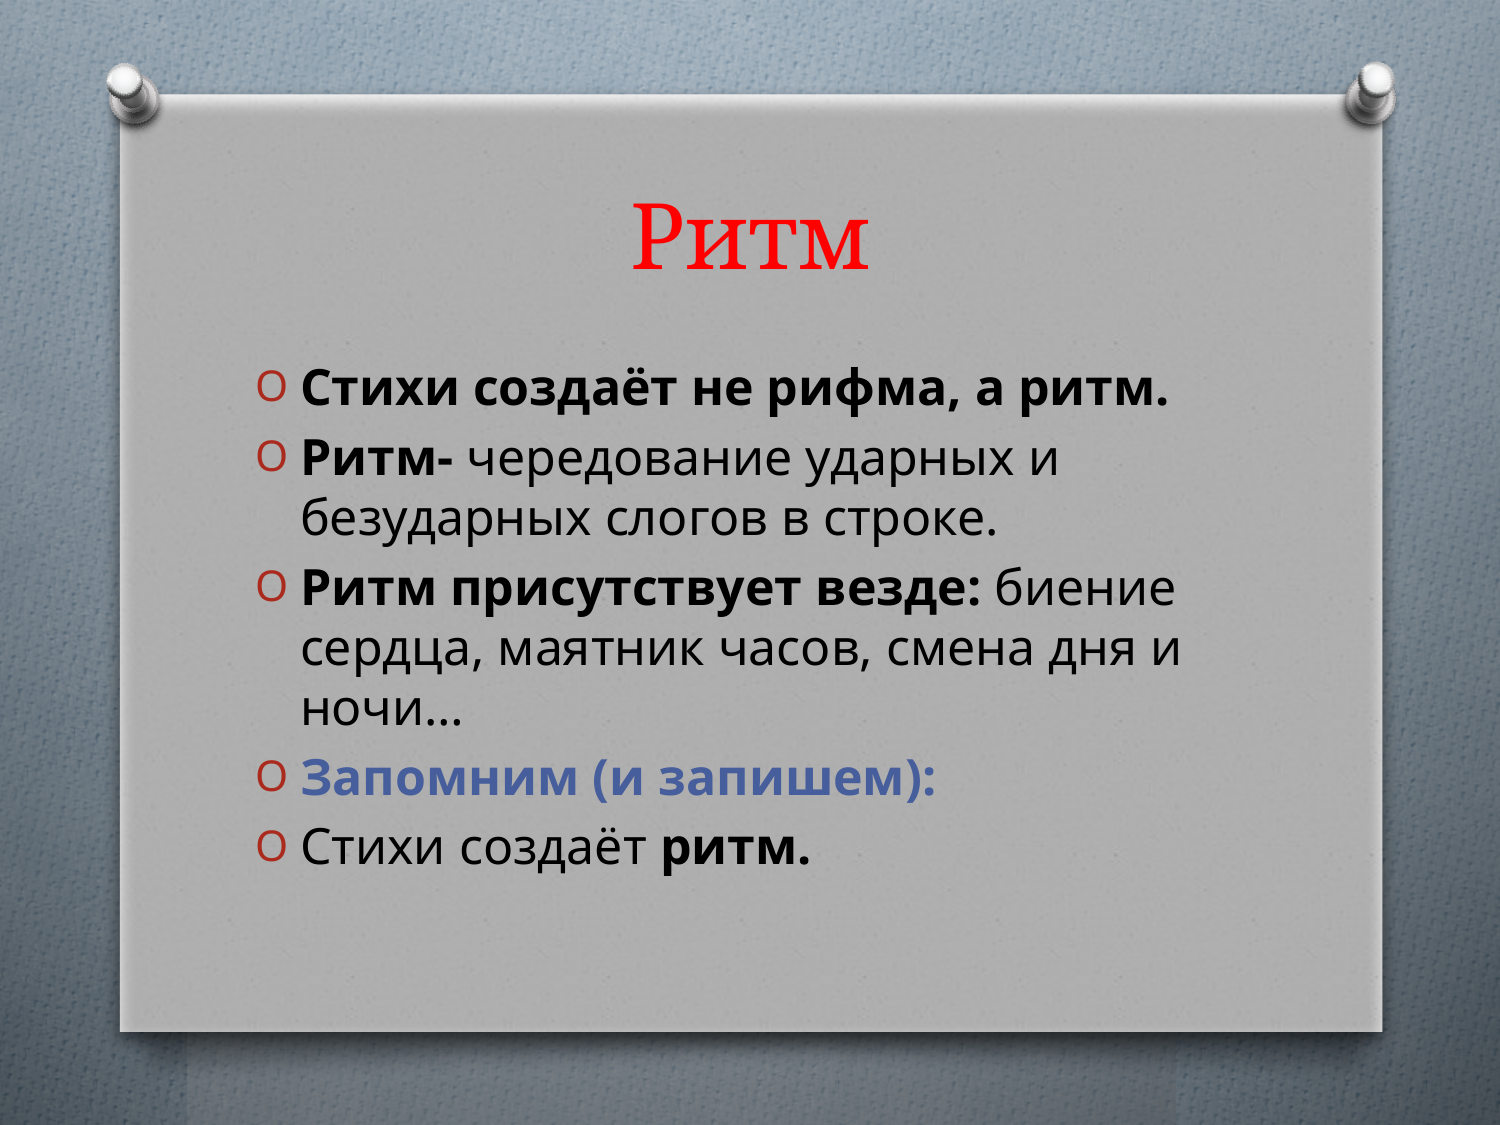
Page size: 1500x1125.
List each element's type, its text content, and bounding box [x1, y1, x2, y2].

picture [1317, 35, 1439, 156]
title Ритм [179, 134, 1323, 332]
list Стихи создаёт не рифма, а ритм. Ритм- чередование ударных и безударных слогов в строке. Ритм присутствует везде: биение сердца, маятник часов, смена дня и ночи… Запомним (и запишем): Стихи создаёт ритм. [240, 347, 1257, 939]
picture [75, 29, 198, 153]
